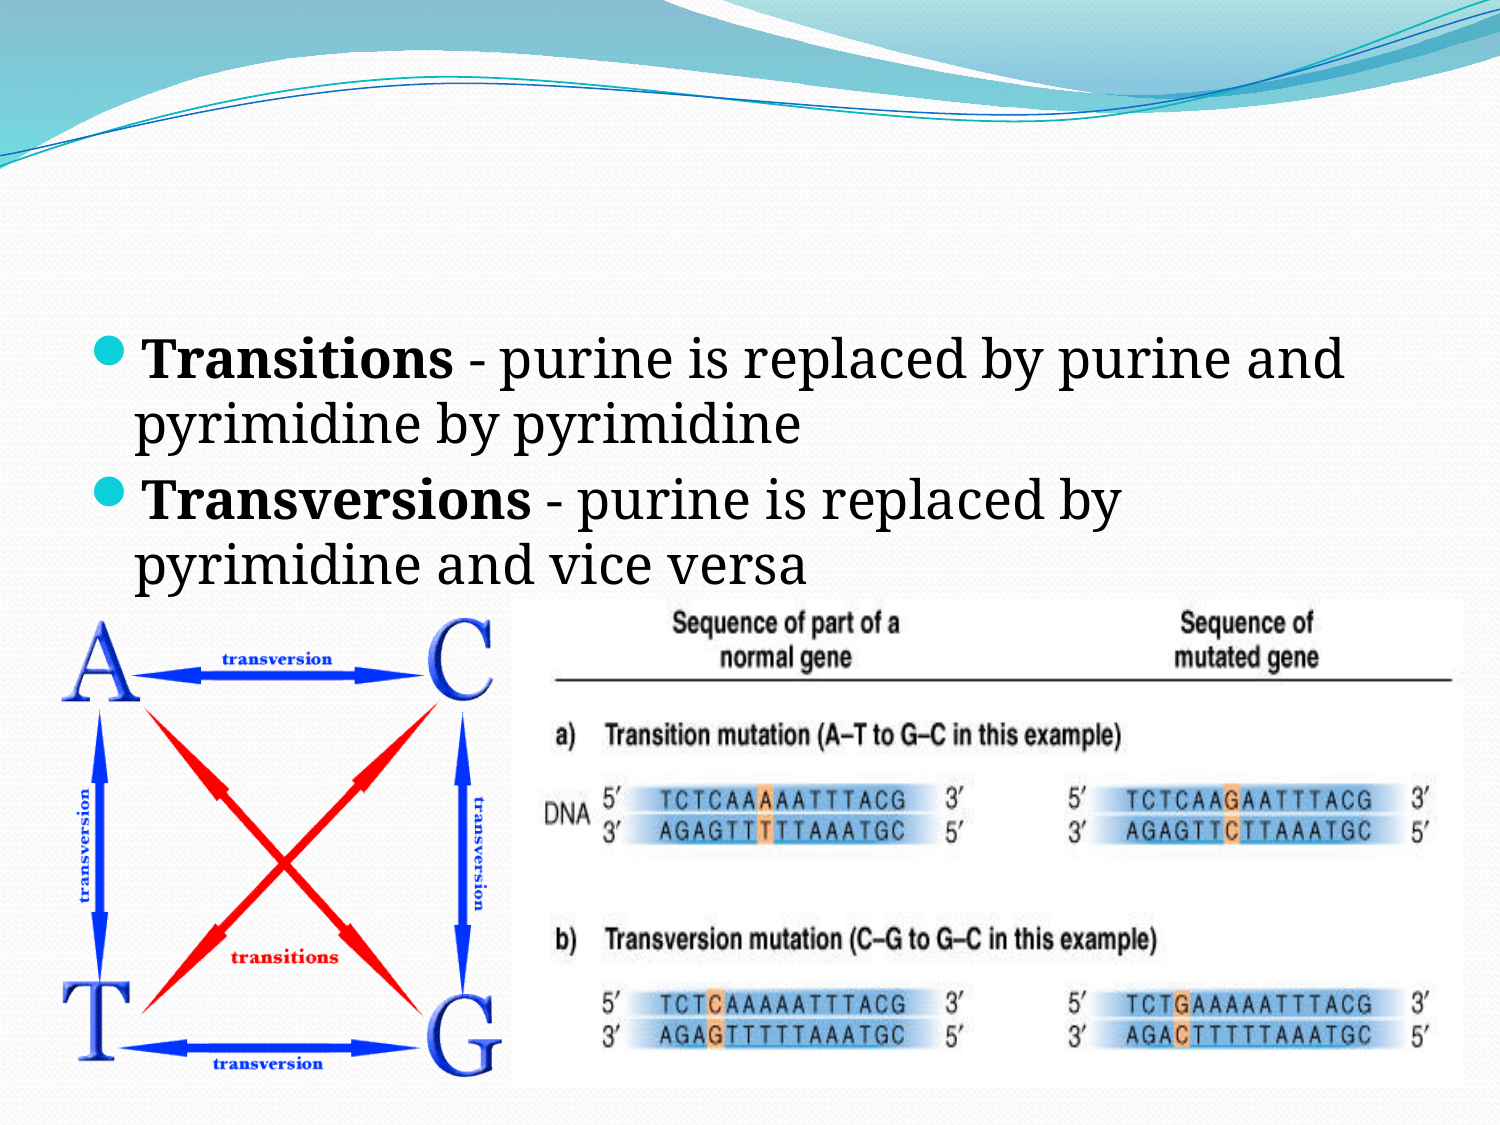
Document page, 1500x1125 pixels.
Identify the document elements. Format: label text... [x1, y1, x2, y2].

picture [512, 599, 1463, 1087]
picture [49, 612, 508, 1088]
list Transitions - purine is replaced by purine and pyrimidine by pyrimidine Transversions - purine is replaced by pyrimidine and vice versa [75, 317, 1425, 611]
